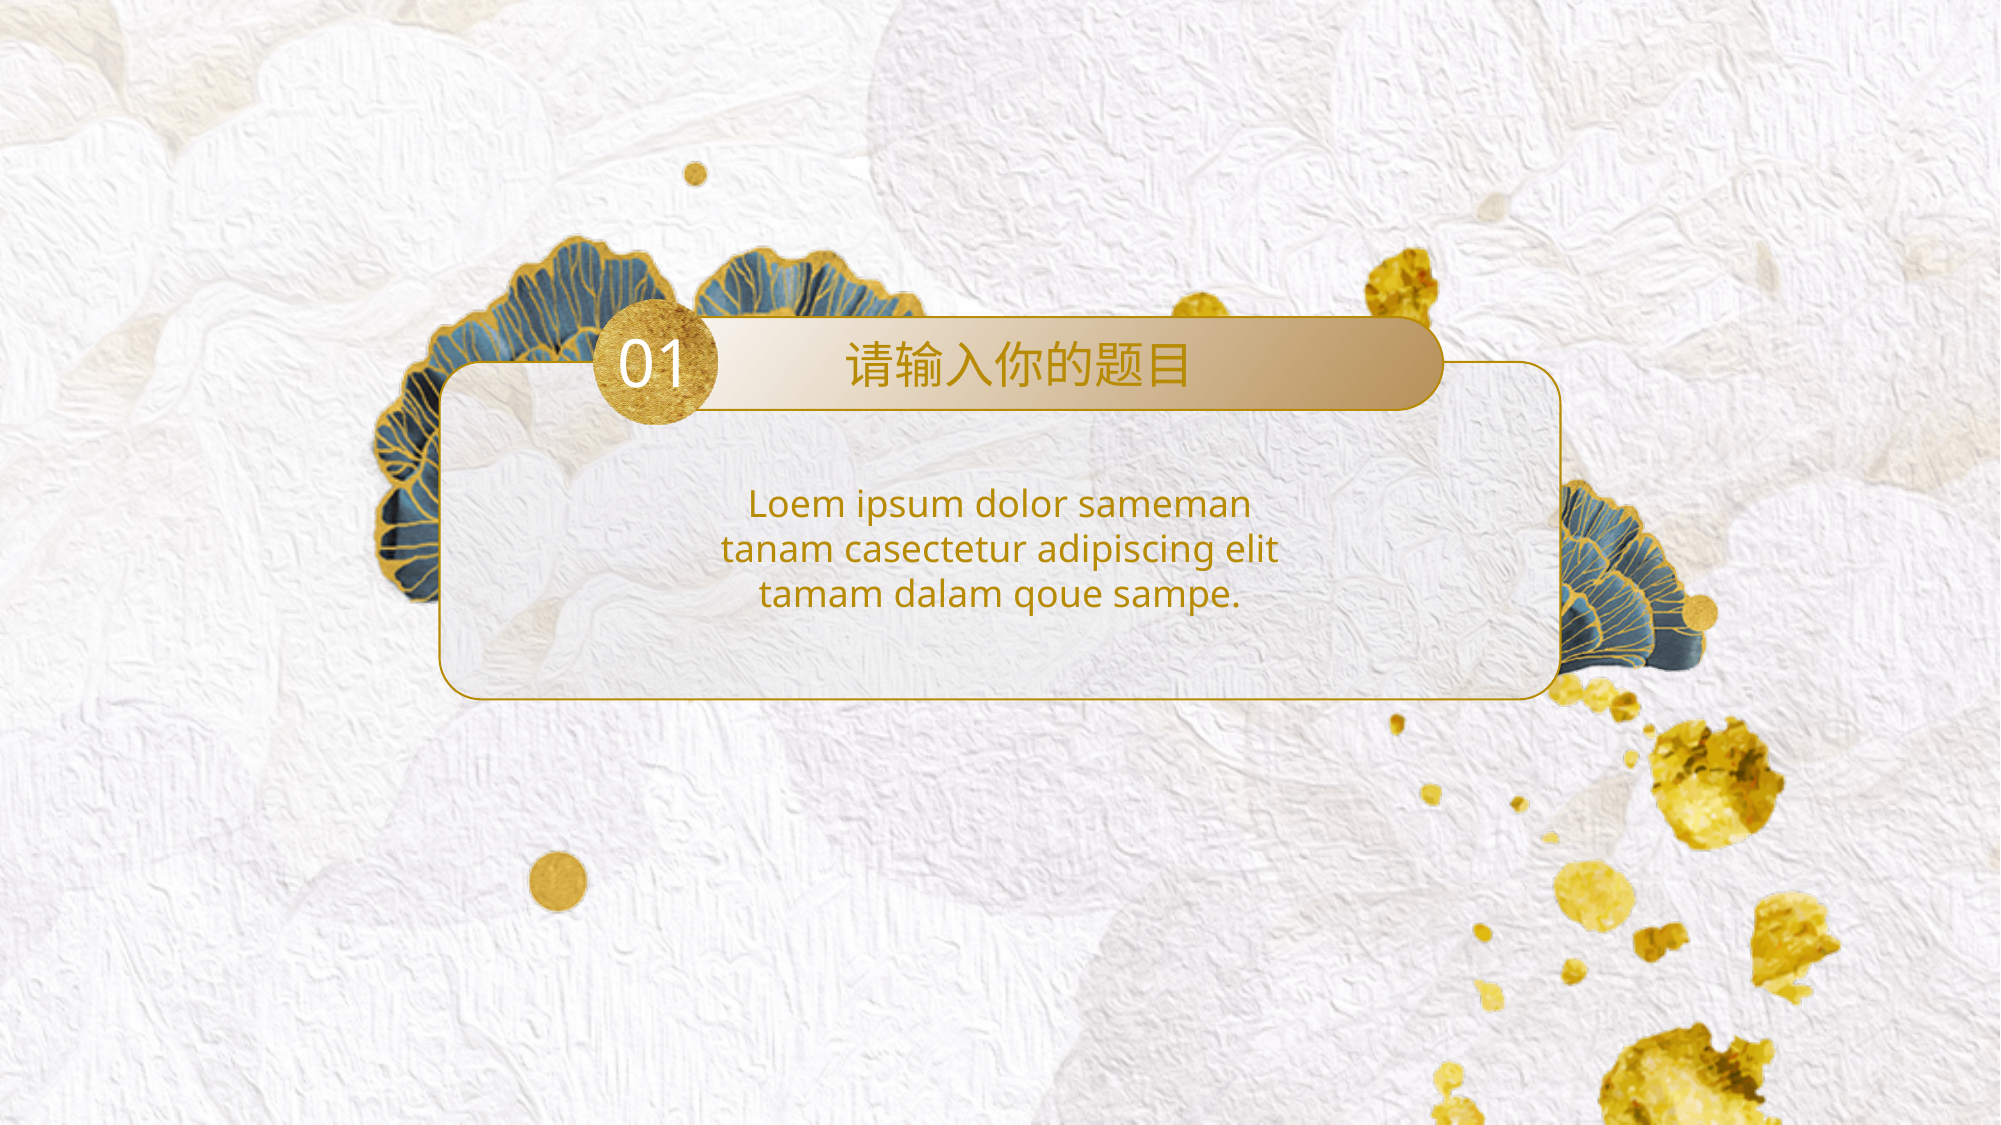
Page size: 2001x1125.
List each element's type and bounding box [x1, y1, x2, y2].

text_box [593, 299, 1444, 425]
picture [0, 0, 2000, 1125]
text_box [439, 361, 1561, 700]
